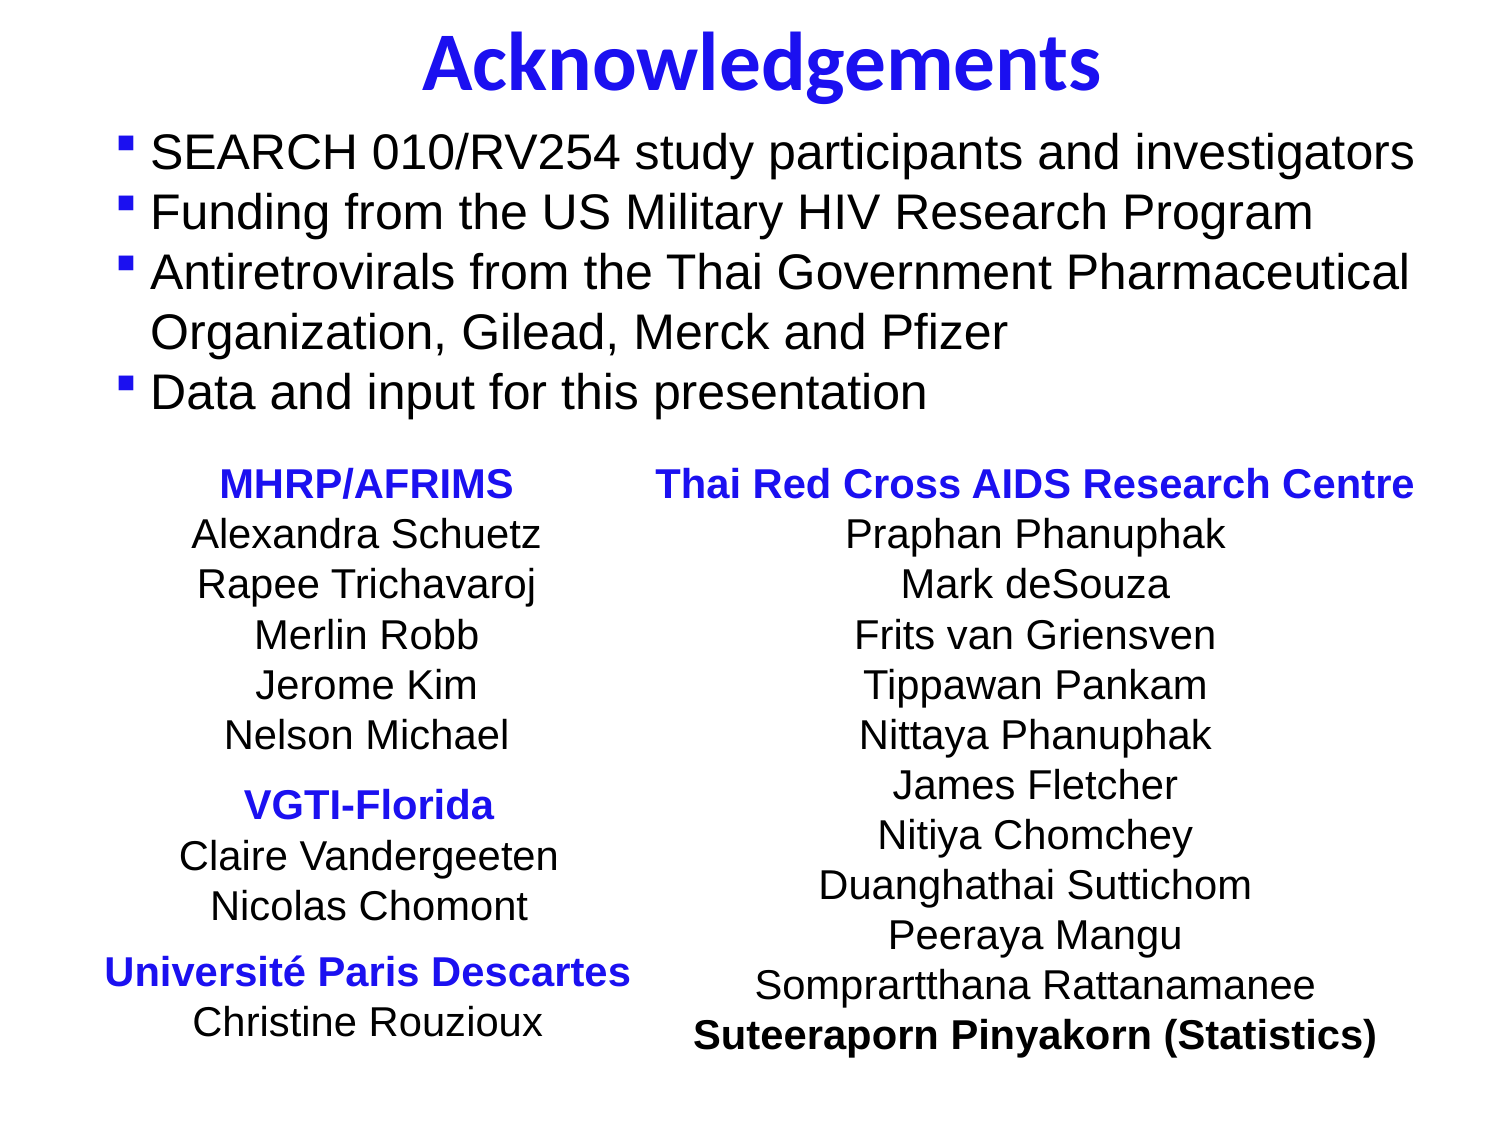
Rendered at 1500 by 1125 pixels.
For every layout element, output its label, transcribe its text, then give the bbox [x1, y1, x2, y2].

text_box VGTI-Florida Claire Vandergeeten Nicolas Chomont [164, 770, 575, 936]
text_box Université Paris Descartes Christine Rouzioux [89, 937, 647, 1053]
text_box SEARCH 010/RV254 study participants and investigators Funding from the US Military HIV Research Program Antiretrovirals from the Thai Government Pharmaceutical Organization, Gilead, Merck and Pfizer Data and input for this presentation [99, 112, 1450, 428]
text_box Thai Red Cross AIDS Research Centre Praphan Phanuphak Mark deSouza Frits van Griensven Tippawan Pankam Nittaya Phanuphak James Fletcher Nitiya Chomchey Duanghathai Suttichom Peeraya Mangu Somprartthana Rattanamanee Suteeraporn Pinyakorn (Statistics) [640, 449, 1431, 1065]
text_box MHRP/AFRIMS Alexandra Schuetz Rapee Trichavaroj Merlin Robb Jerome Kim Nelson Michael [176, 449, 557, 765]
title Acknowledgements [87, 0, 1438, 188]
